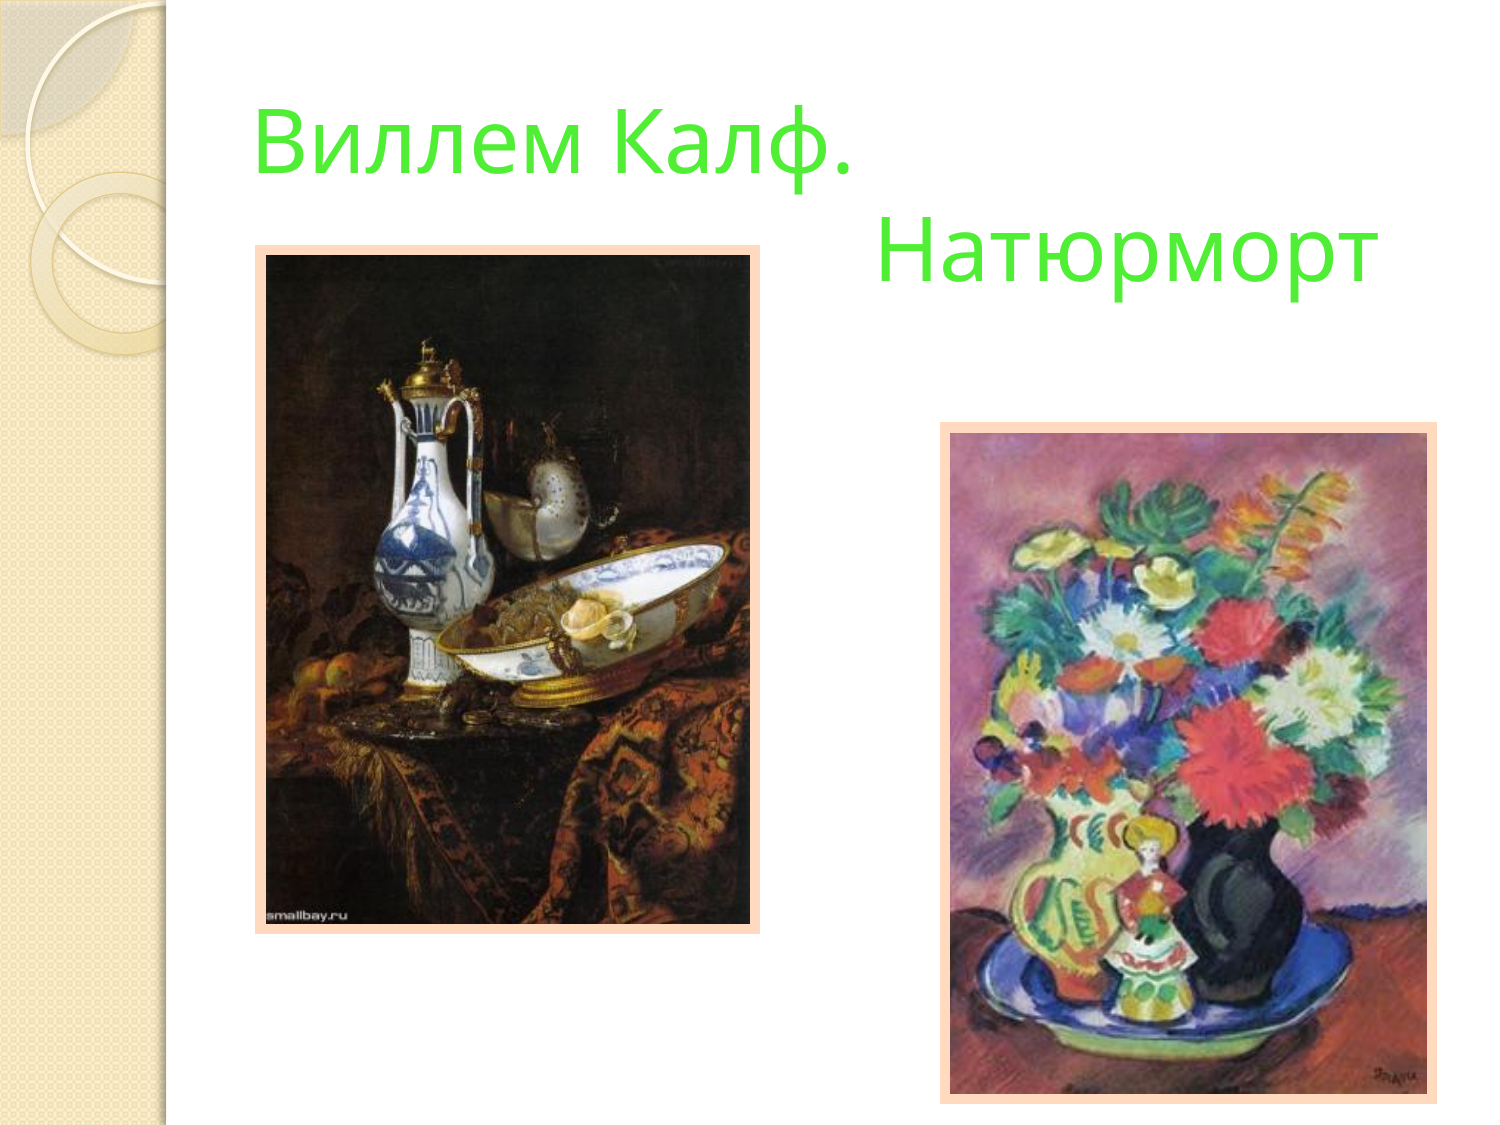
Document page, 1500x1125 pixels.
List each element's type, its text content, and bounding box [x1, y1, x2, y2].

title Виллем Калф. Натюрморт [235, 45, 1466, 338]
picture [265, 255, 751, 925]
picture [949, 432, 1427, 1095]
